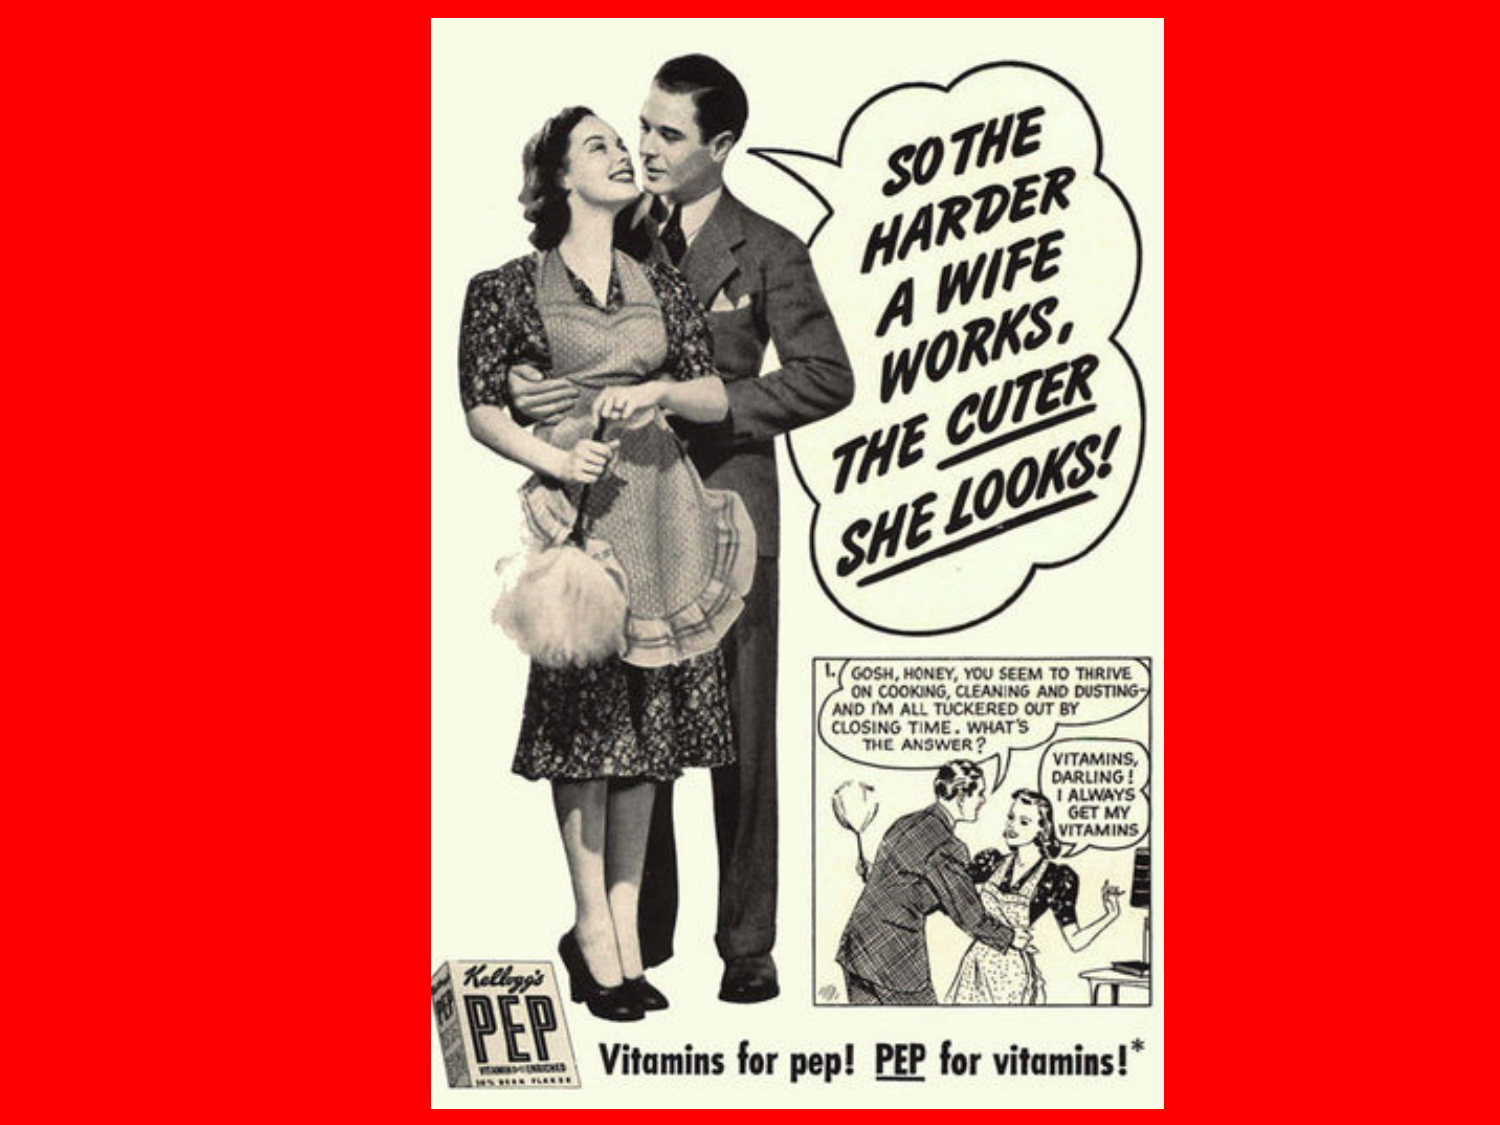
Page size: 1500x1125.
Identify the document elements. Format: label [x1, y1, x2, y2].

list [430, 17, 1164, 1109]
